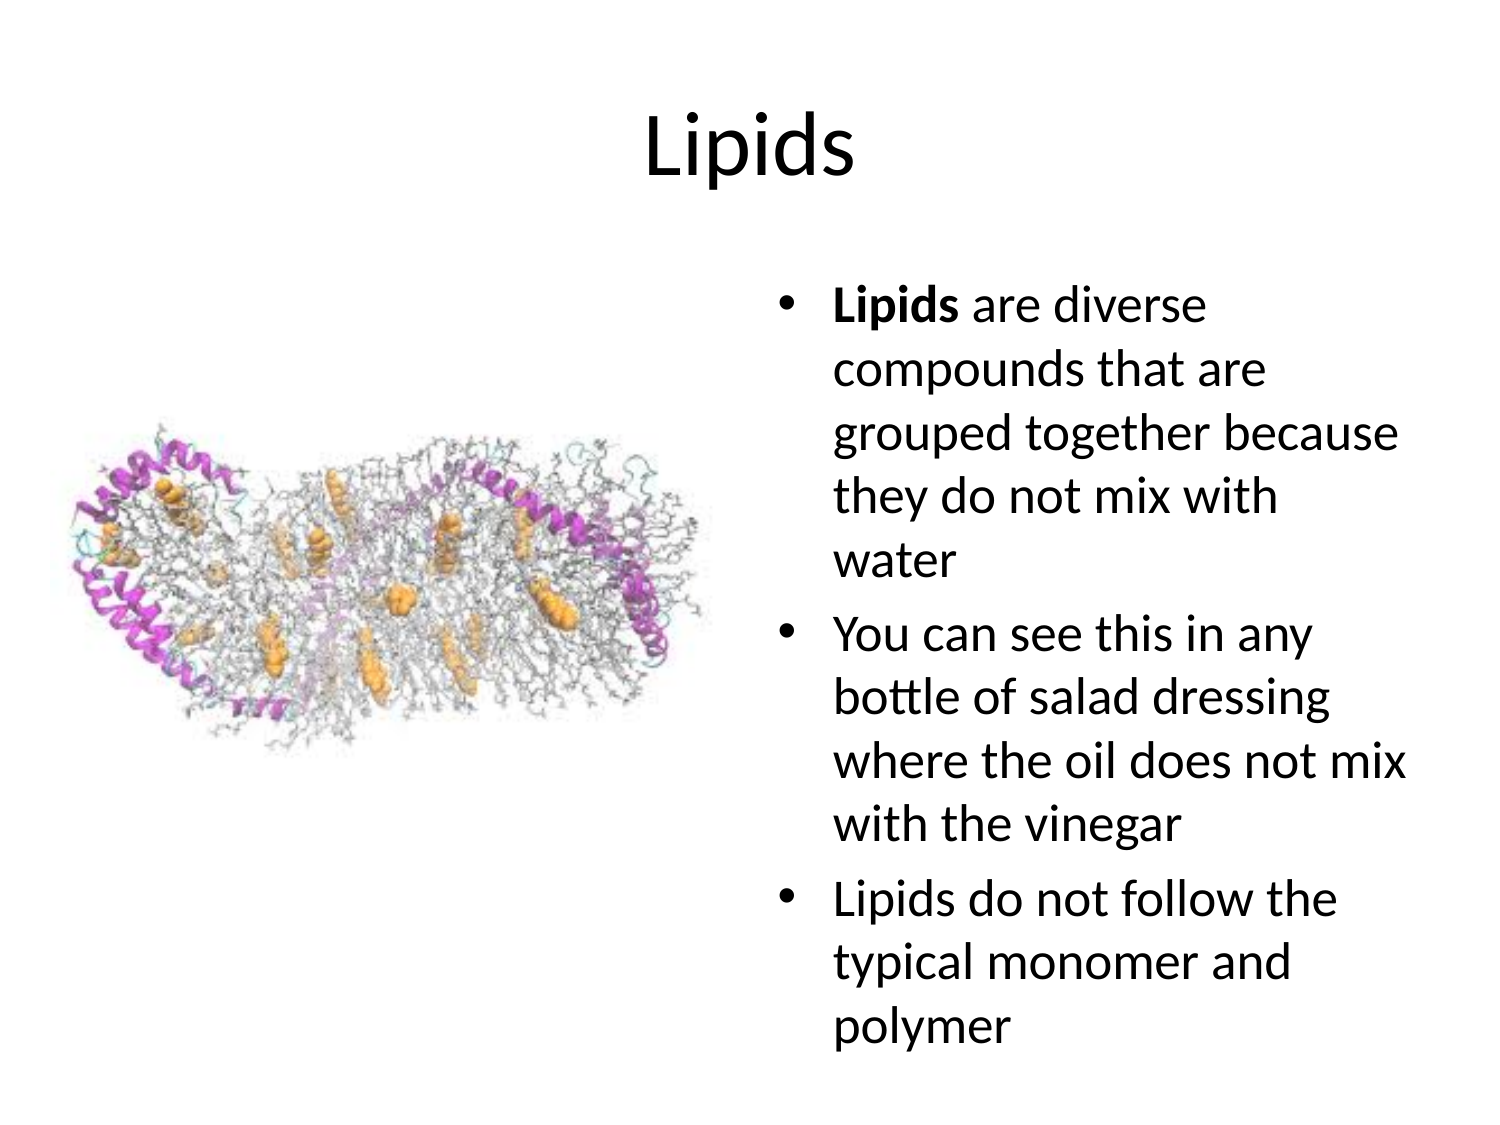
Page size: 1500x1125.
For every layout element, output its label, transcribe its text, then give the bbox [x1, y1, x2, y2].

picture [49, 399, 726, 774]
title Lipids [75, 45, 1425, 233]
list Lipids are diverse compounds that are grouped together because they do not mix with water You can see this in any bottle of salad dressing where the oil does not mix with the vinegar Lipids do not follow the typical monomer and polymer [762, 262, 1425, 1063]
